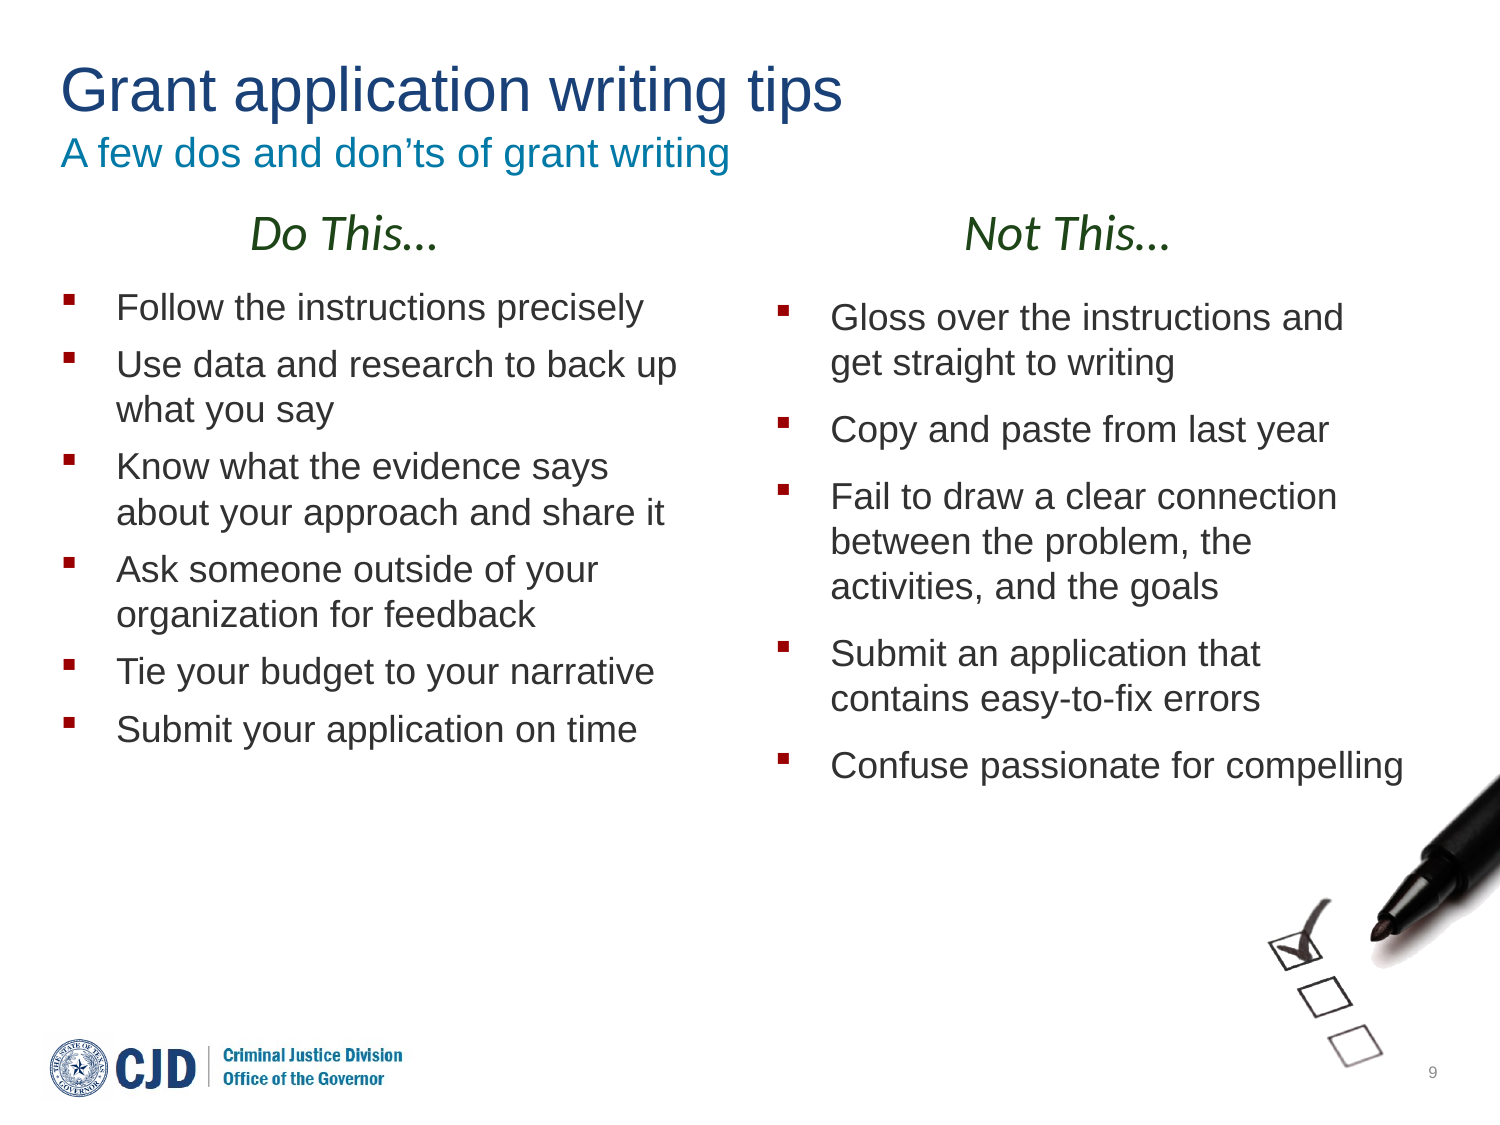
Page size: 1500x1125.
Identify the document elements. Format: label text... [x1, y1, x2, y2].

picture [114, 1038, 420, 1097]
list A few dos and don’ts of grant writing [60, 126, 1437, 200]
text_box Not This… [963, 199, 1344, 283]
text_box Do This… [249, 199, 552, 263]
list Follow the instructions precisely Use data and research to back up what you say Know what the evidence says about your approach and share it Ask someone outside of your organization for feedback Tie your budget to your narrative Submit your application on time [60, 282, 713, 973]
text_box Gloss over the instructions and get straight to writing Copy and paste from last year Fail to draw a clear connection between the problem, the activities, and the goals Submit an application that contains easy-to-fix errors Confuse passionate for compelling [774, 292, 1406, 868]
picture [1257, 774, 1500, 1100]
title Grant application writing tips [60, 48, 1437, 126]
